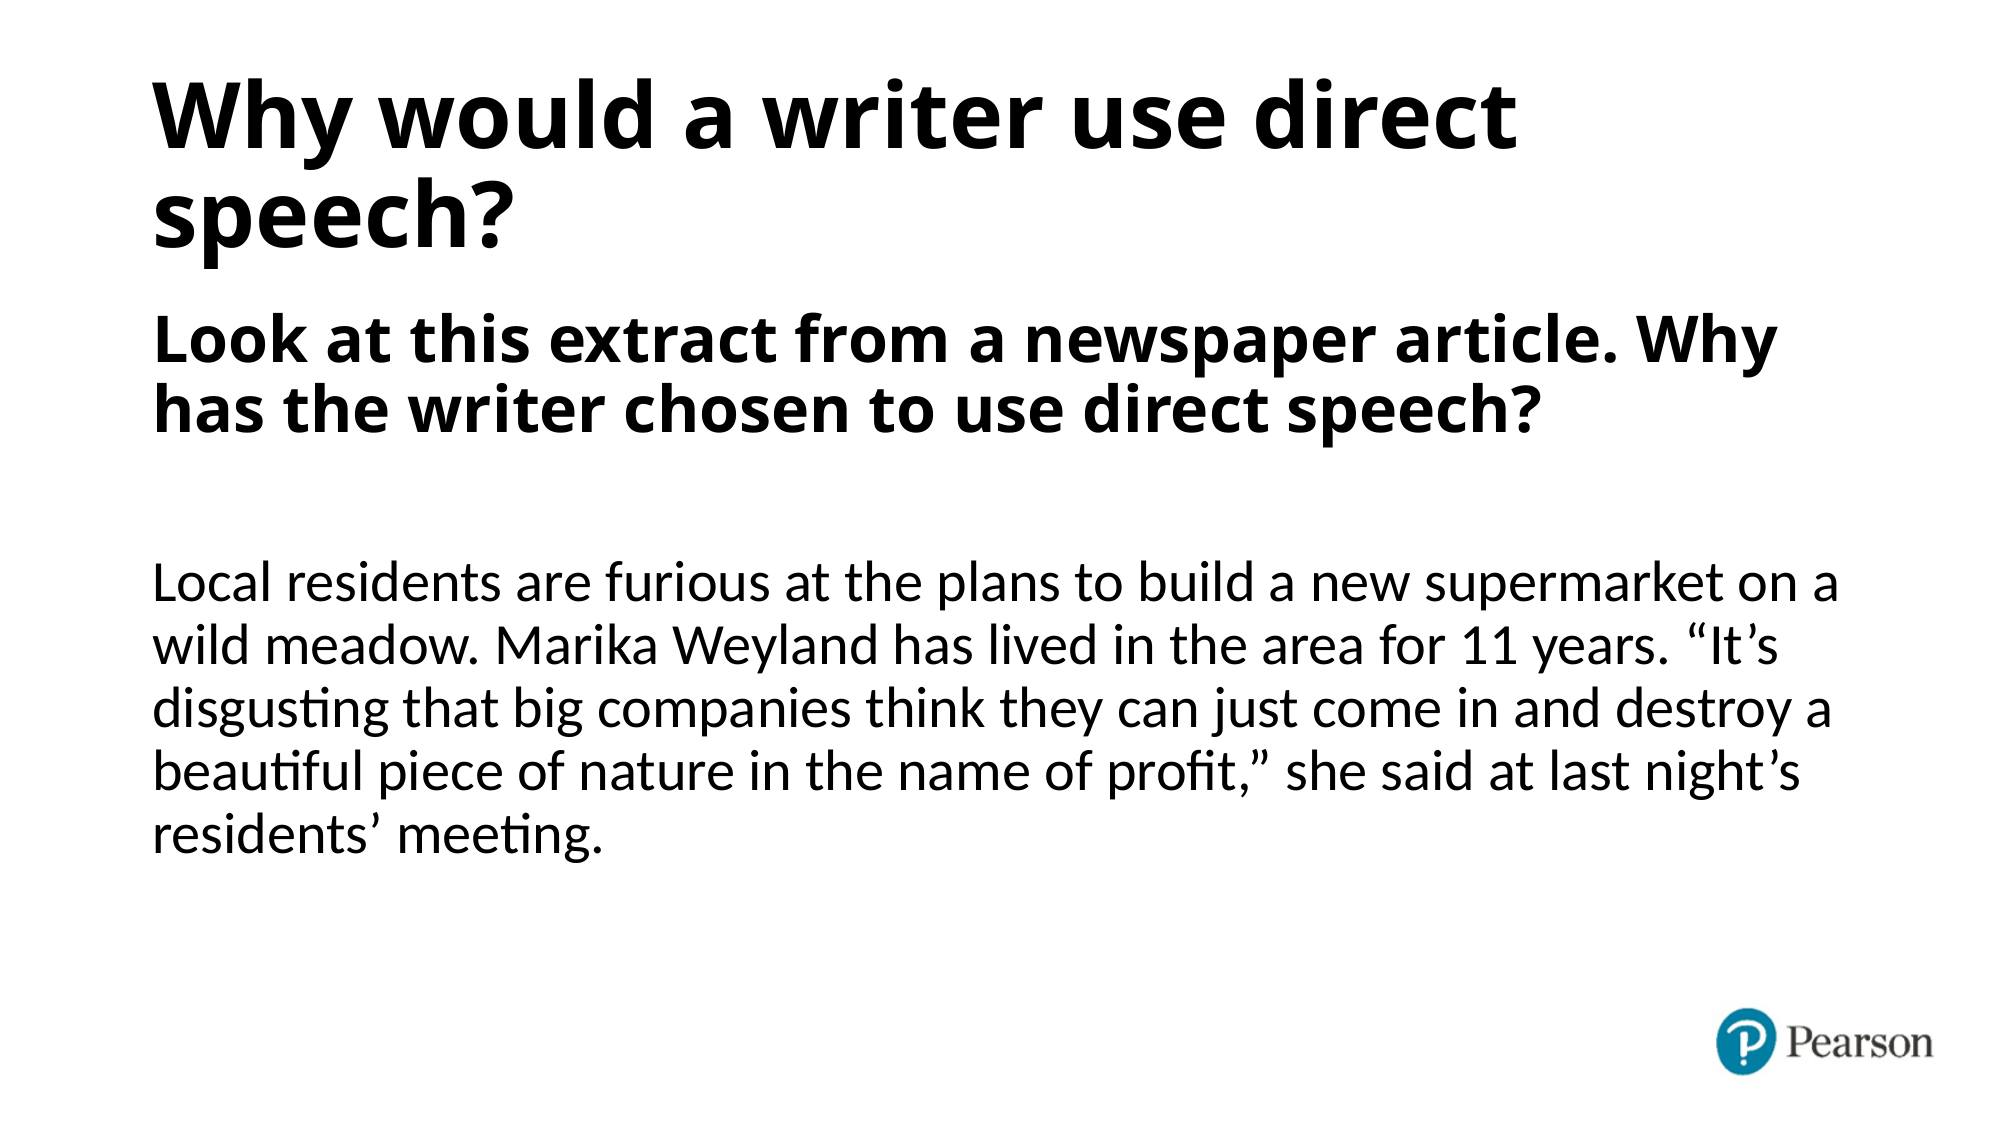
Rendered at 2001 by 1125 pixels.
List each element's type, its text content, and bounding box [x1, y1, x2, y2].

title Why would a writer use direct speech? [137, 59, 1863, 278]
picture [1706, 993, 1944, 1086]
list Look at this extract from a newspaper article. Why has the writer chosen to use direct speech? Local residents are furious at the plans to build a new supermarket on a wild meadow. Marika Weyland has lived in the area for 11 years. “It’s disgusting that big companies think they can just come in and destroy a beautiful piece of nature in the name of profit,” she said at last night’s residents’ meeting. [137, 299, 1863, 1014]
